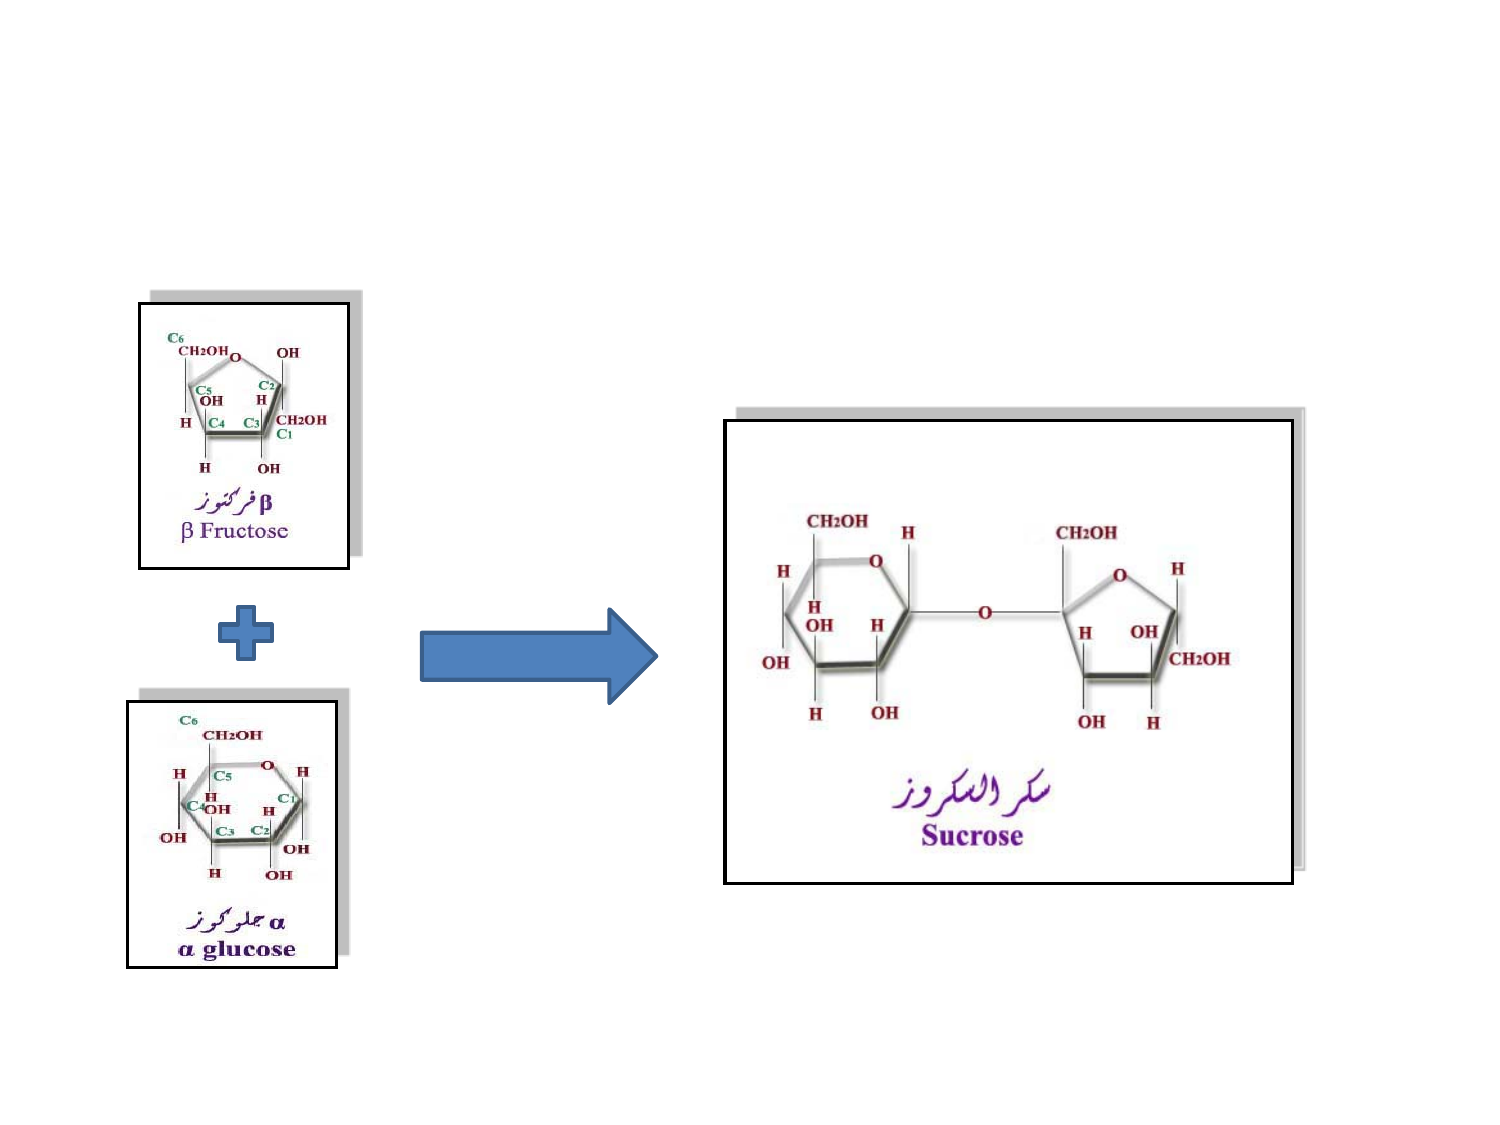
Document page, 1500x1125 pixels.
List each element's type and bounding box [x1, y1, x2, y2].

picture [726, 421, 1291, 883]
text_box [218, 605, 274, 661]
picture [128, 702, 336, 966]
text_box [419, 607, 659, 706]
picture [140, 304, 348, 568]
